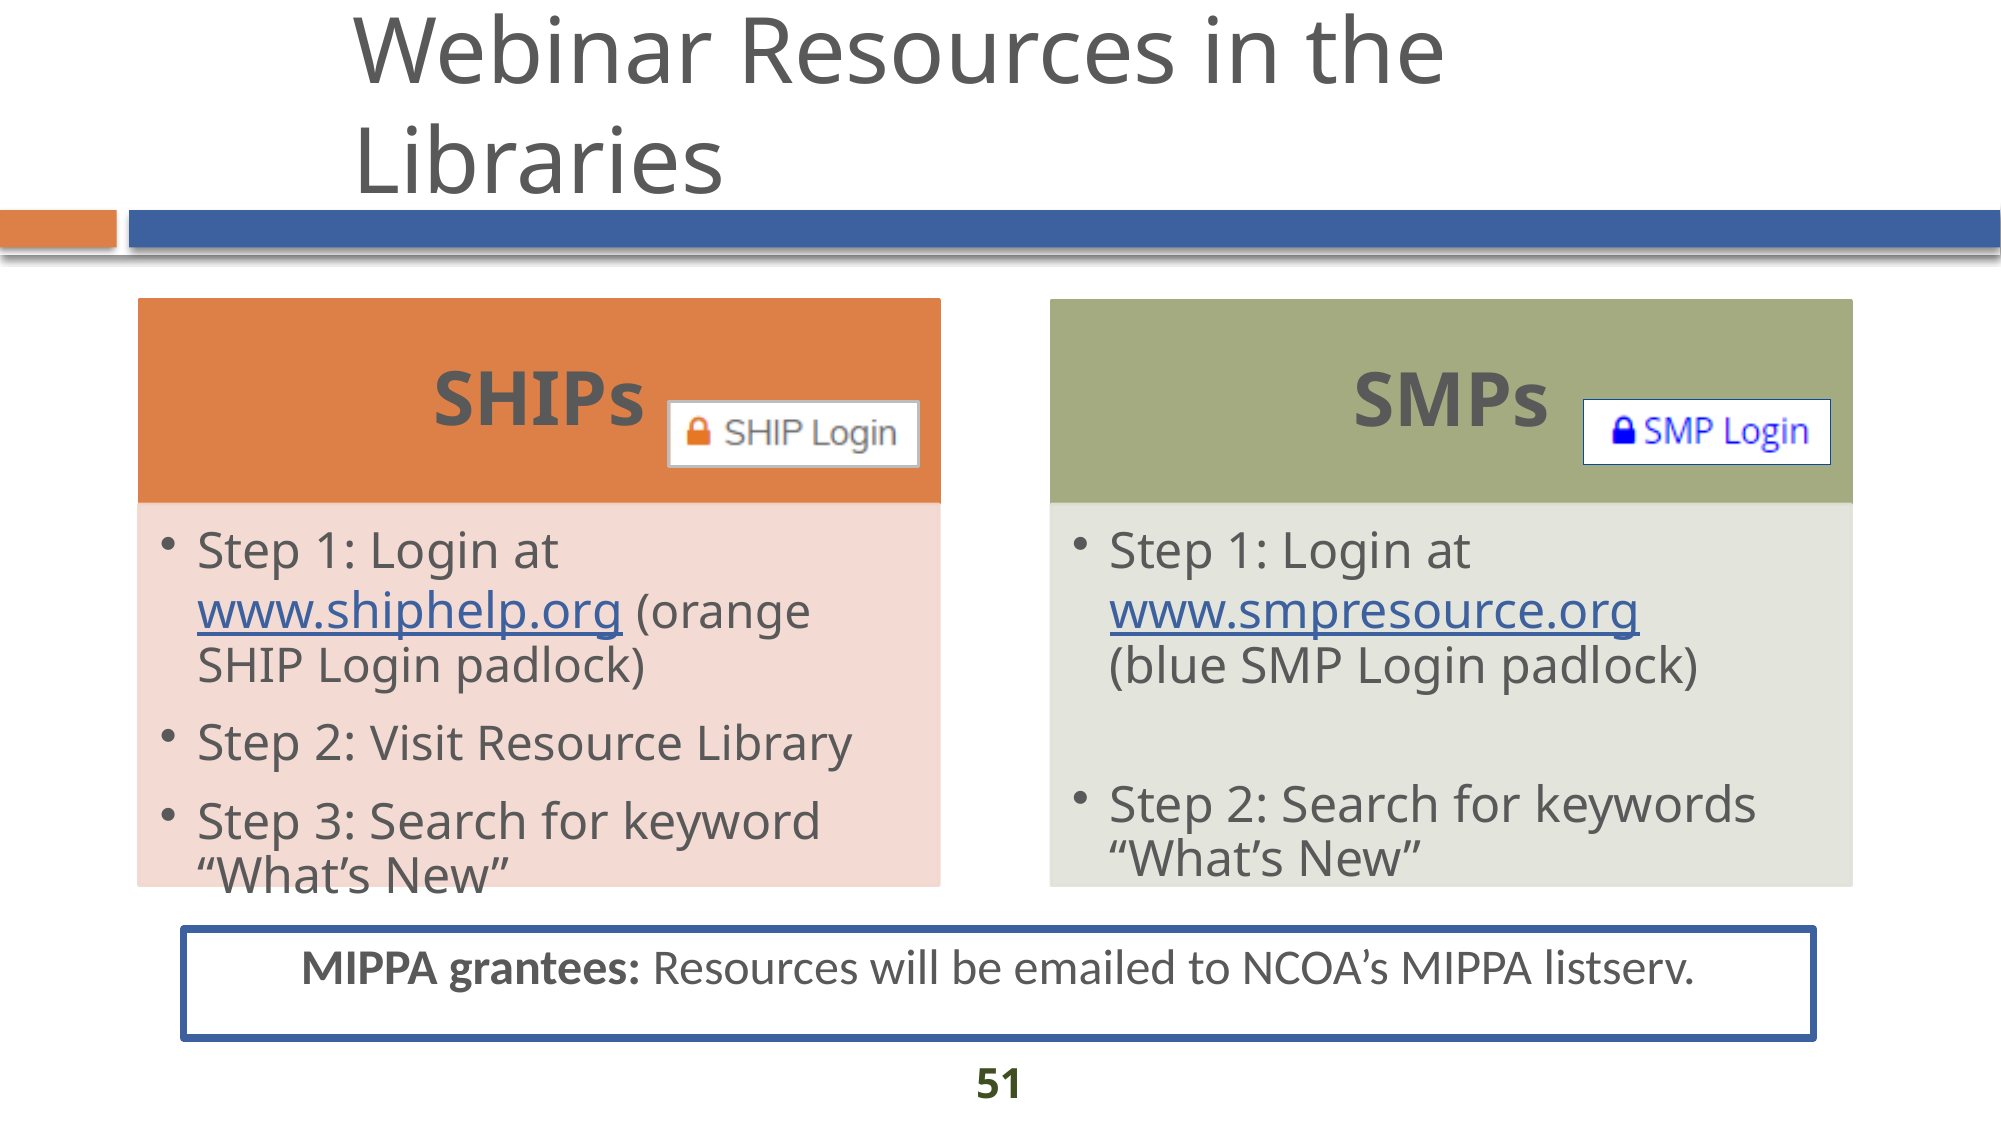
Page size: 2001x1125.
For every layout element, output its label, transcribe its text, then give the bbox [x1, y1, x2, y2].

picture [1583, 399, 1831, 466]
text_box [183, 928, 1814, 1039]
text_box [138, 299, 1852, 887]
title Webinar Resources in the Libraries [337, 31, 1700, 173]
picture [670, 402, 918, 466]
text_box 51 [934, 1051, 1065, 1117]
